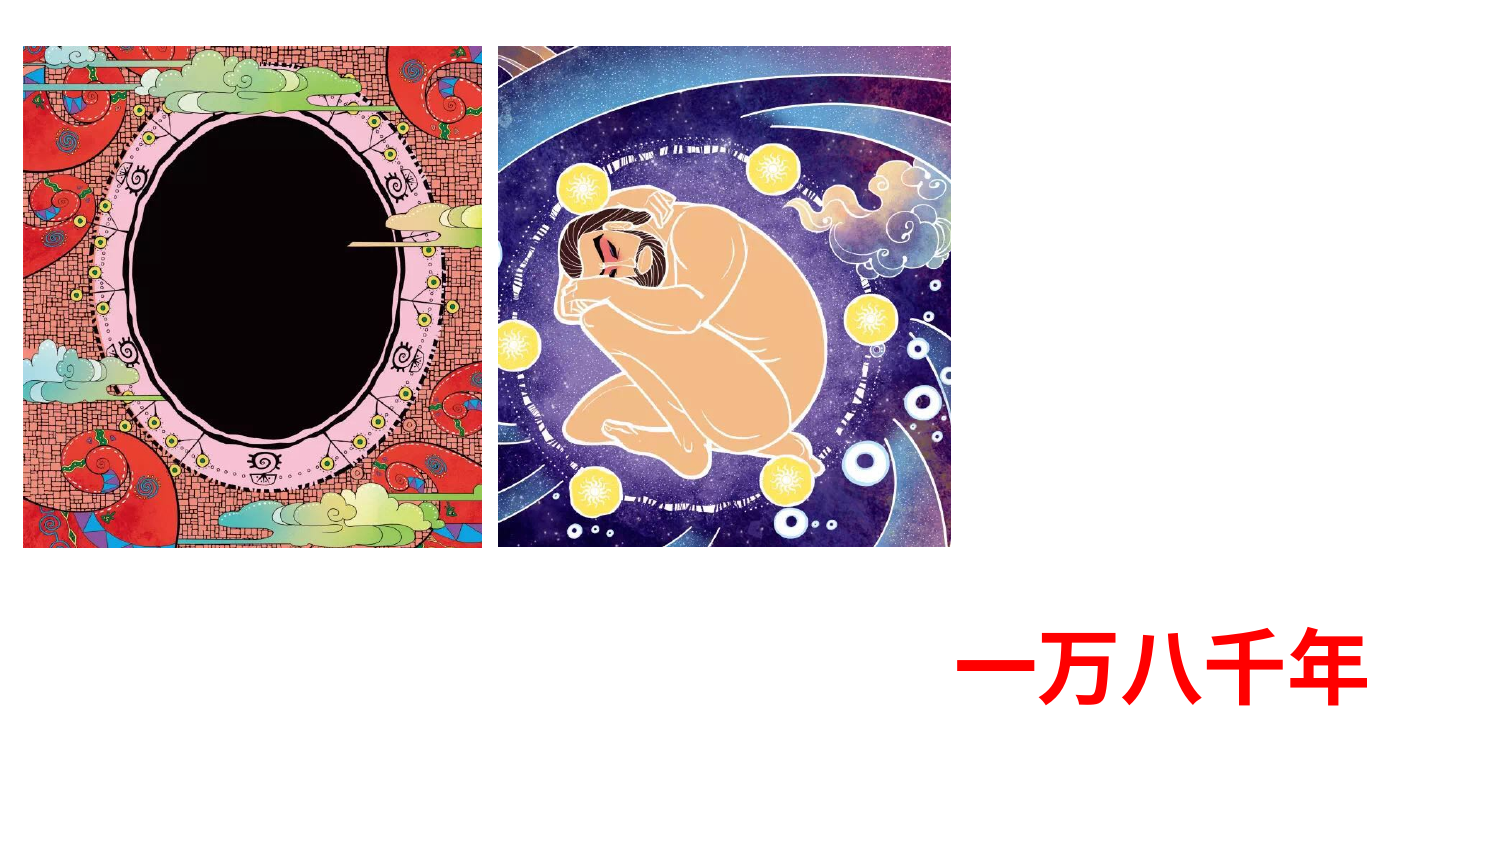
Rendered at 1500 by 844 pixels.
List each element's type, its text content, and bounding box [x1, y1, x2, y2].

picture [23, 46, 482, 549]
text_box 一万八千年 [939, 607, 1386, 723]
picture [497, 46, 951, 548]
